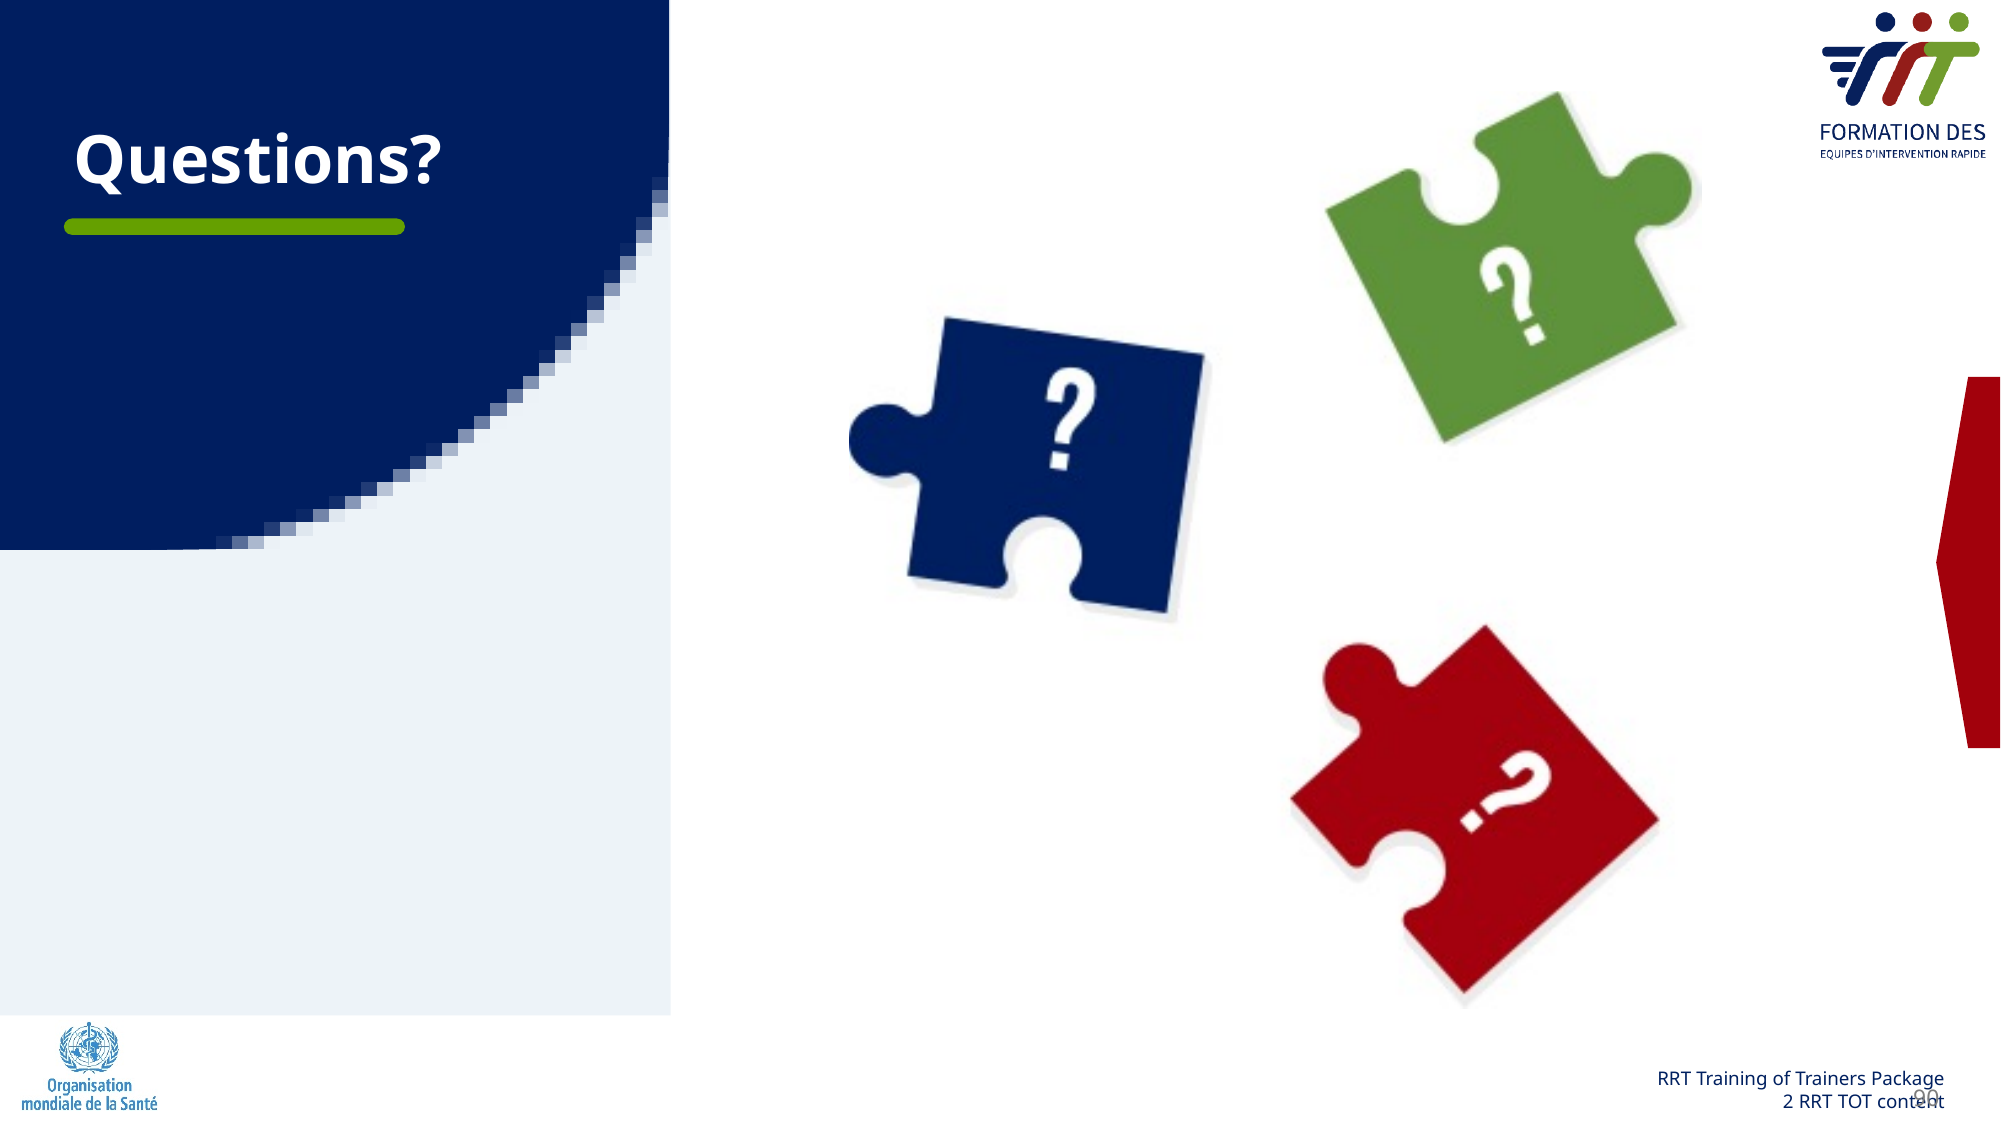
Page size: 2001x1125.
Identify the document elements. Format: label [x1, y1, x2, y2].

picture [20, 1020, 158, 1111]
picture [1820, 11, 1986, 160]
picture [849, 90, 1702, 1009]
picture [0, 0, 670, 551]
